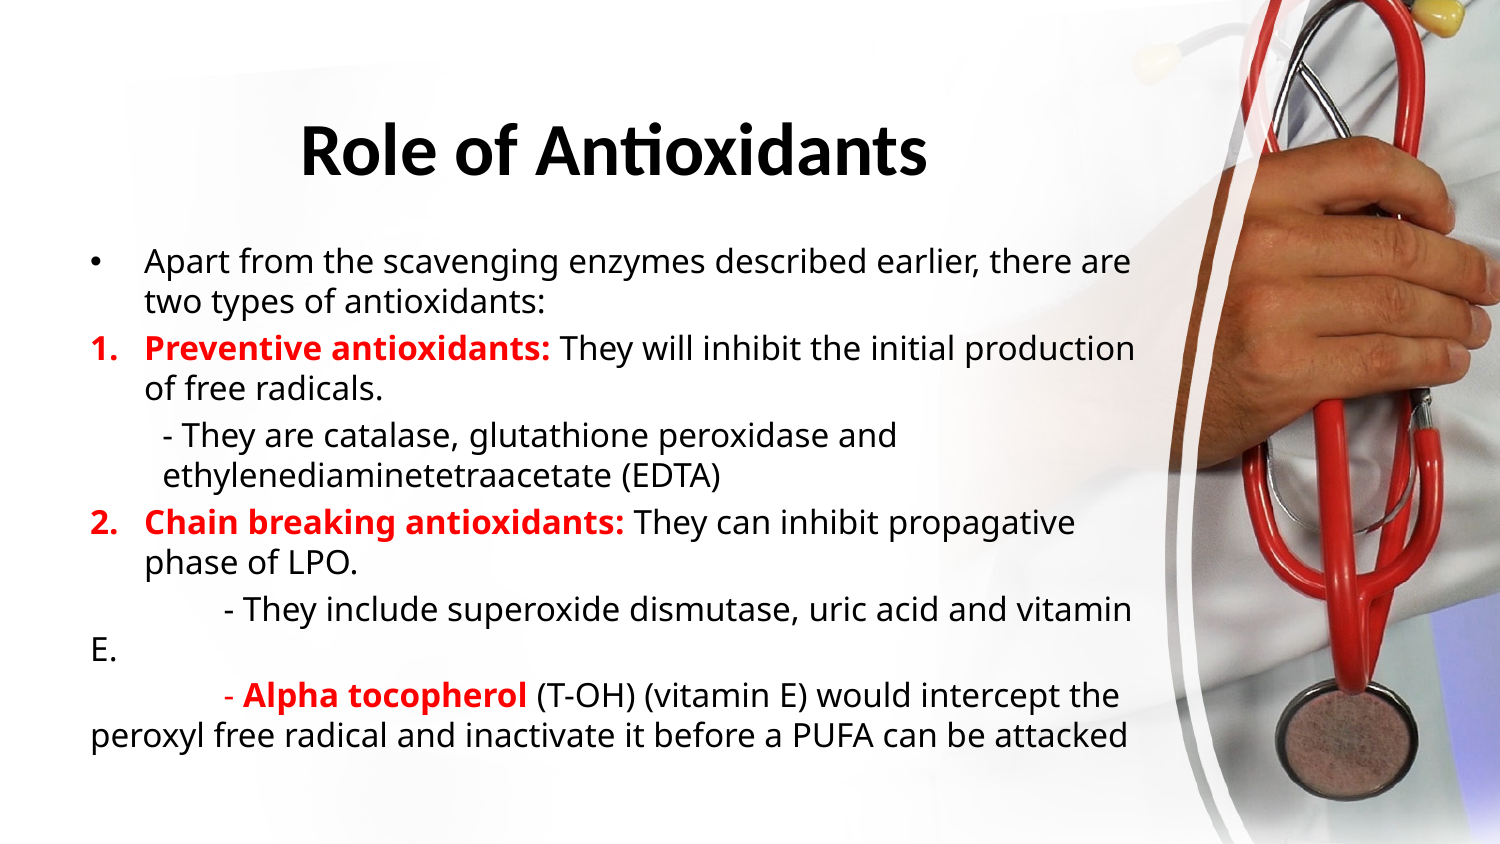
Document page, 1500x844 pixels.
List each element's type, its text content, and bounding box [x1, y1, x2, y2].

title Role of Antioxidants [75, 82, 1155, 208]
picture [0, 0, 1500, 844]
list Apart from the scavenging enzymes described earlier, there are two types of antioxidants: Preventive antioxidants: They will inhibit the initial production of free radicals. - They are catalase, glutathione peroxidase and ethylenediaminetetraacetate (EDTA) Chain breaking antioxidants: They can inhibit propagative phase of LPO. - They include superoxide dismutase, uric acid and vitamin E. - Alpha tocopherol (T-OH) (vitamin E) would intercept the peroxyl free radical and inactivate it before a PUFA can be attacked [75, 233, 1153, 782]
